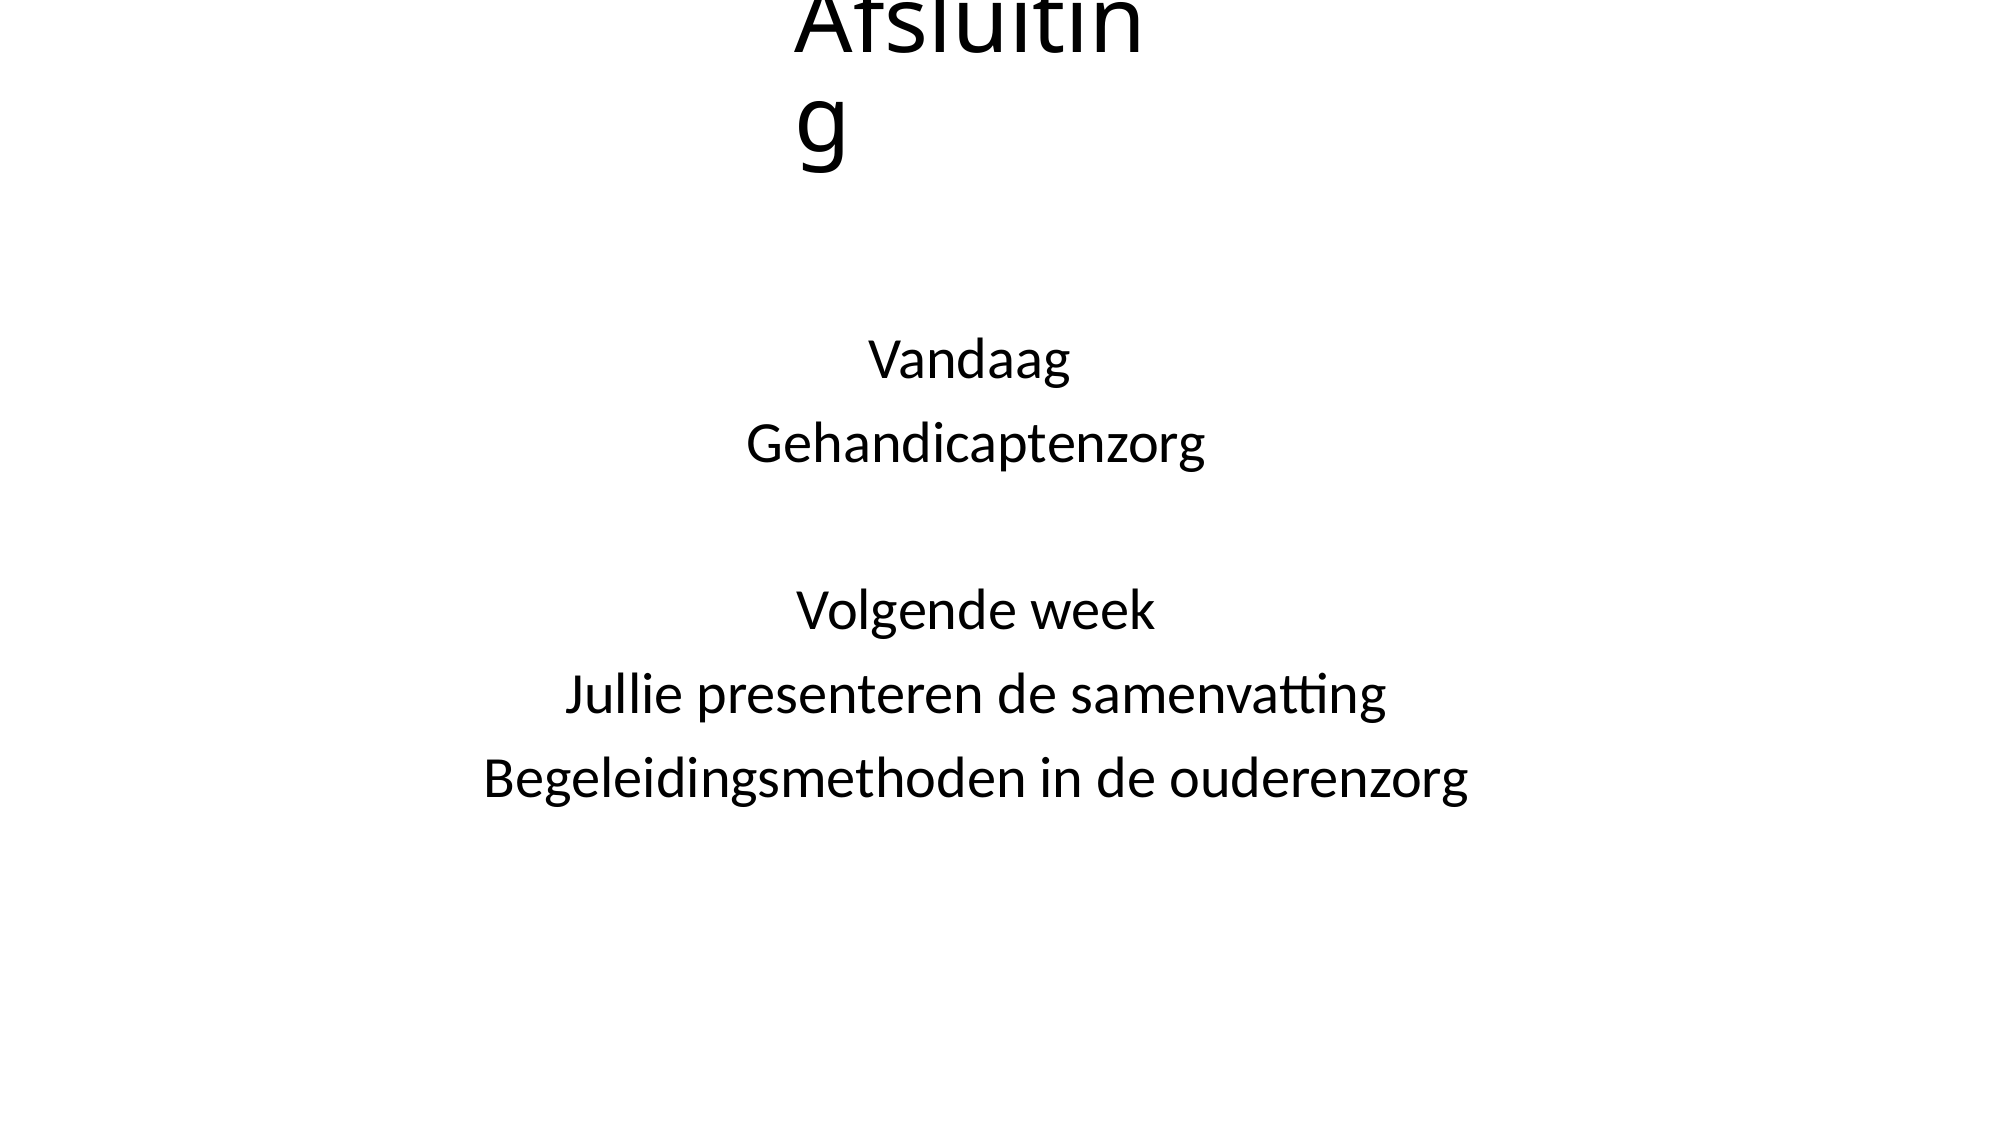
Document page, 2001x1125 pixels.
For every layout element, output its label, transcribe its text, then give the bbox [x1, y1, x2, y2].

title Afsluiting [779, 12, 1204, 133]
list Vandaag Gehandicaptenzorg Volgende week Jullie presenteren de samenvatting Begeleidingsmethoden in de ouderenzorg [114, 320, 1839, 1085]
